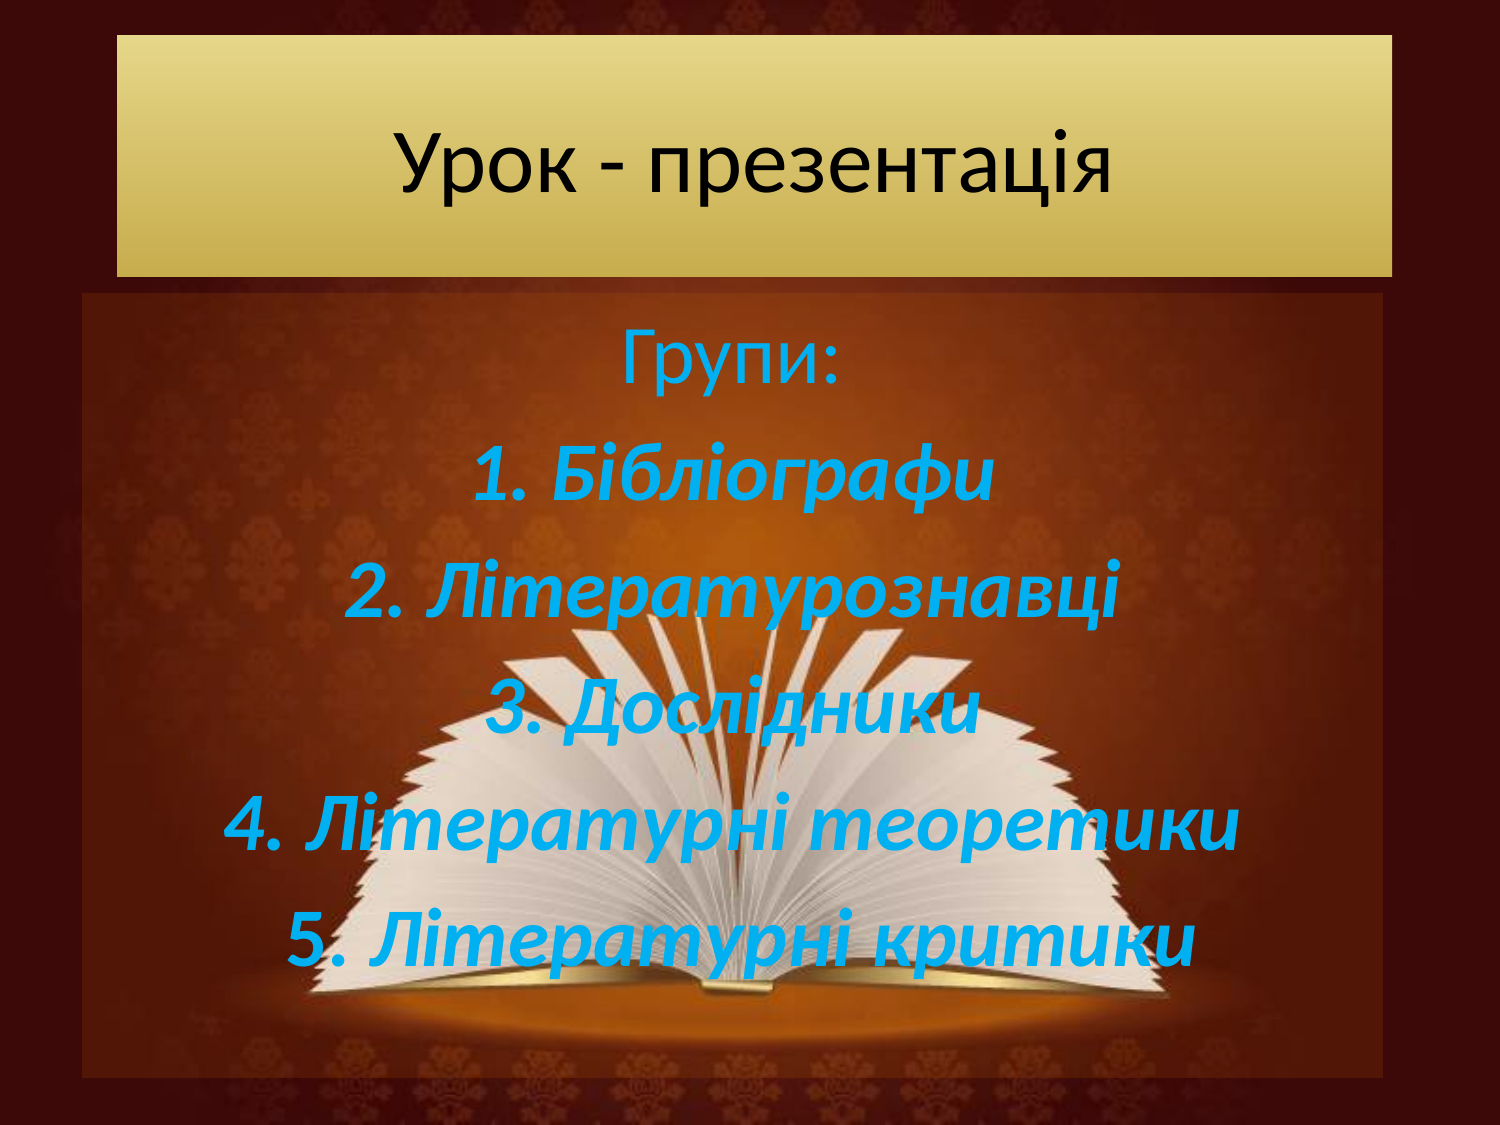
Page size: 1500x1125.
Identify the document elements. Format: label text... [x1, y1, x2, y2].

title Урок - презентація [116, 34, 1393, 277]
picture [0, 0, 1500, 1125]
subtitle Групи: 1. Бібліографи 2. Літературознавці 3. Дослідники 4. Літературні теоретики 5. Літературні критики [81, 292, 1384, 1079]
